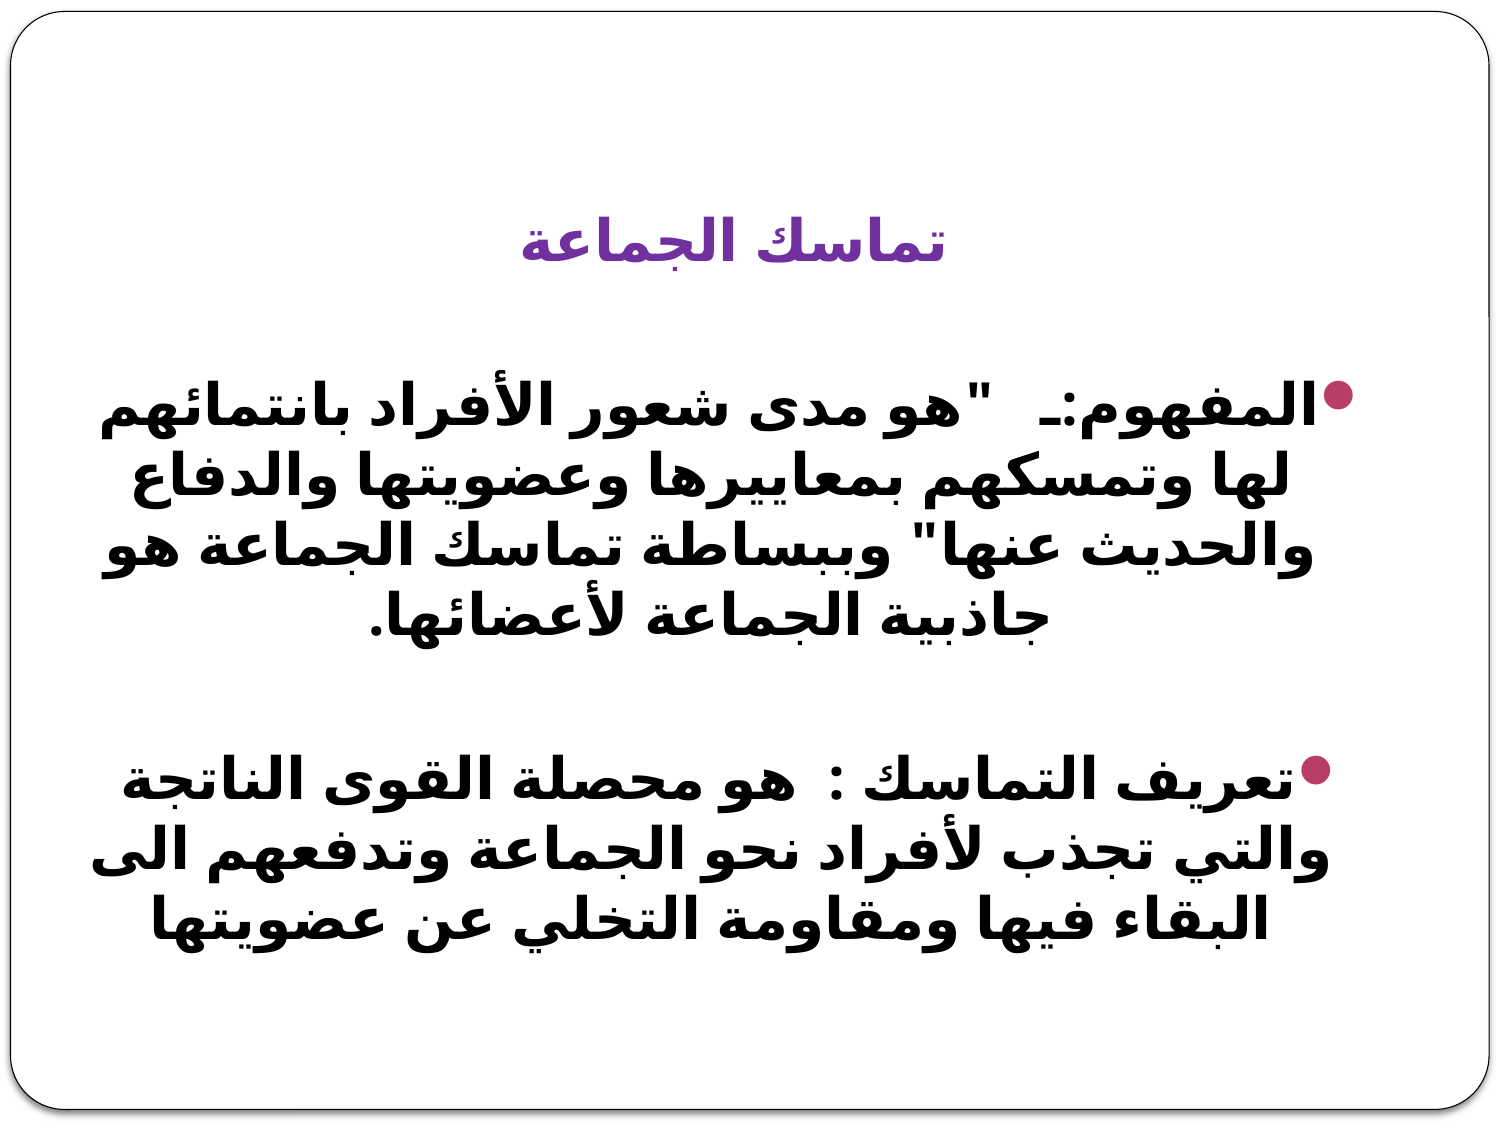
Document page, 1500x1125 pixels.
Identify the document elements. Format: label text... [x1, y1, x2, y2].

list تماسك الجماعة المفهوم:ـ "هو مدى شعور الأفراد بانتمائهم لها وتمسكهم بمعاييرها وعضويتها والدفاع والحديث عنها" وببساطة تماسك الجماعة هو جاذبية الجماعة لأعضائها. تعريف التماسك : هو محصلة القوى الناتجة والتي تجذب لأفراد نحو الجماعة وتدفعهم الى البقاء فيها ومقاومة التخلي عن عضويتها [64, 113, 1403, 927]
